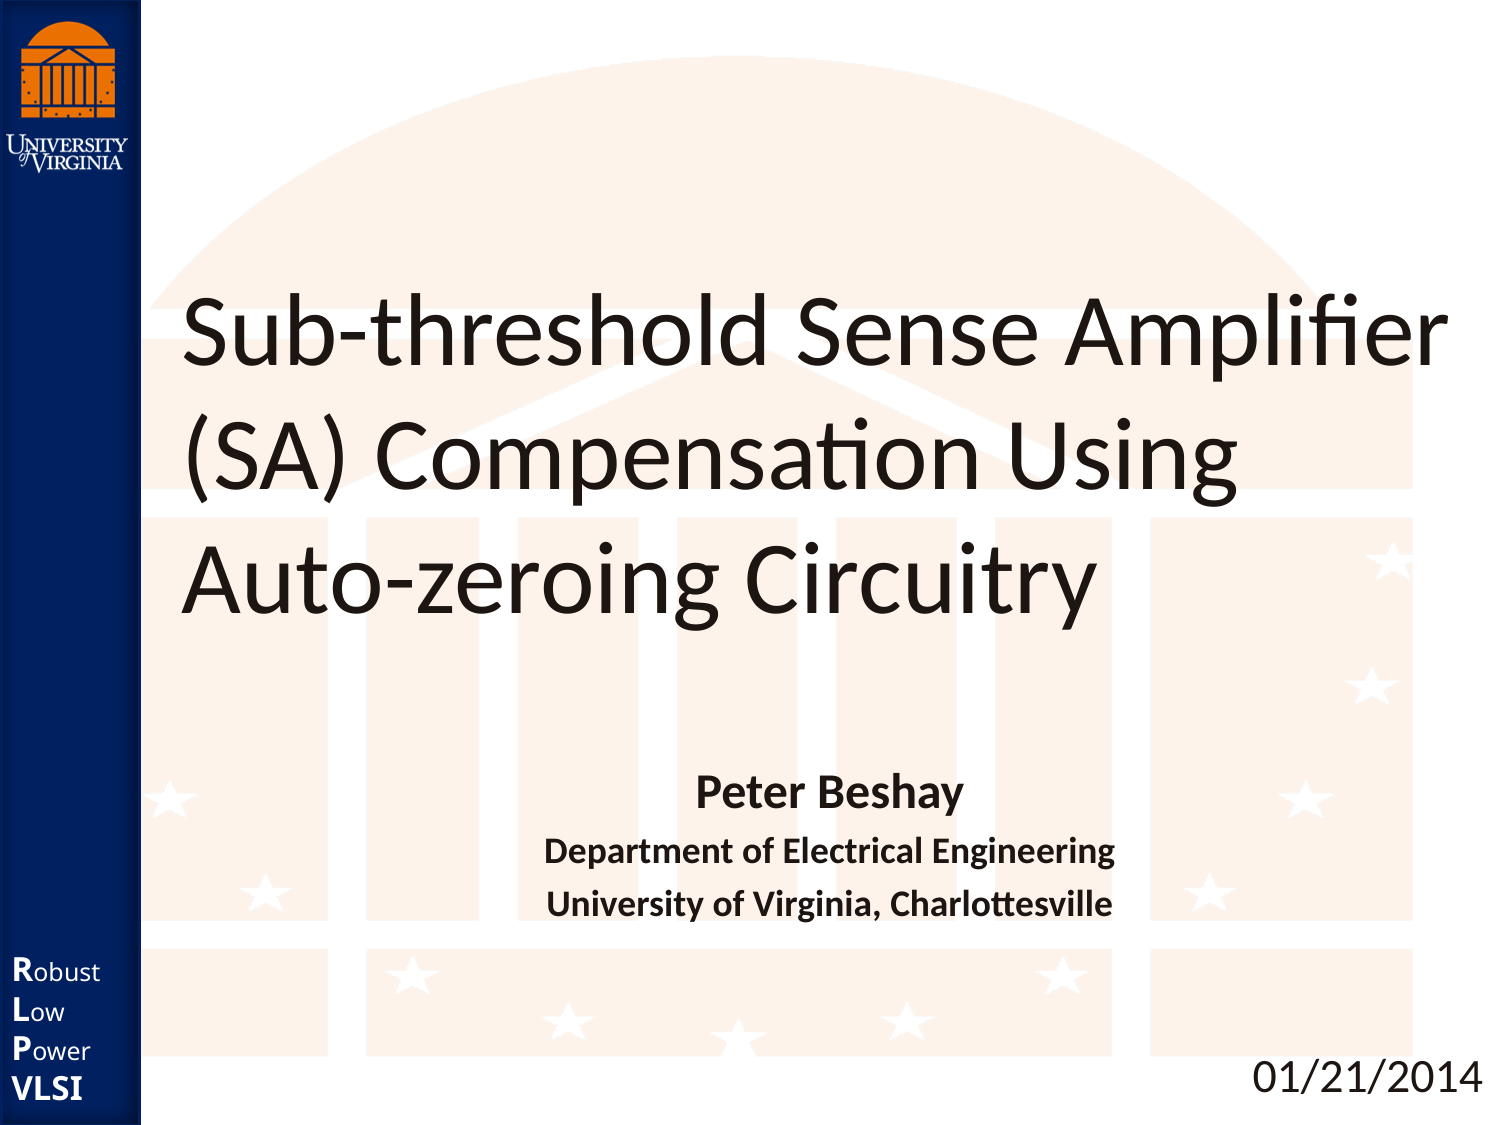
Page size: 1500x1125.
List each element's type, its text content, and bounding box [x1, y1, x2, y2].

picture [0, 0, 141, 1125]
title Sub-threshold Sense Amplifier (SA) Compensation Using Auto-zeroing Circuitry [166, 165, 1479, 642]
subtitle 01/21/2014 [1237, 1037, 1500, 1125]
text_box Peter Beshay Department of Electrical Engineering University of Virginia, Charlottesville [371, 751, 1289, 1003]
